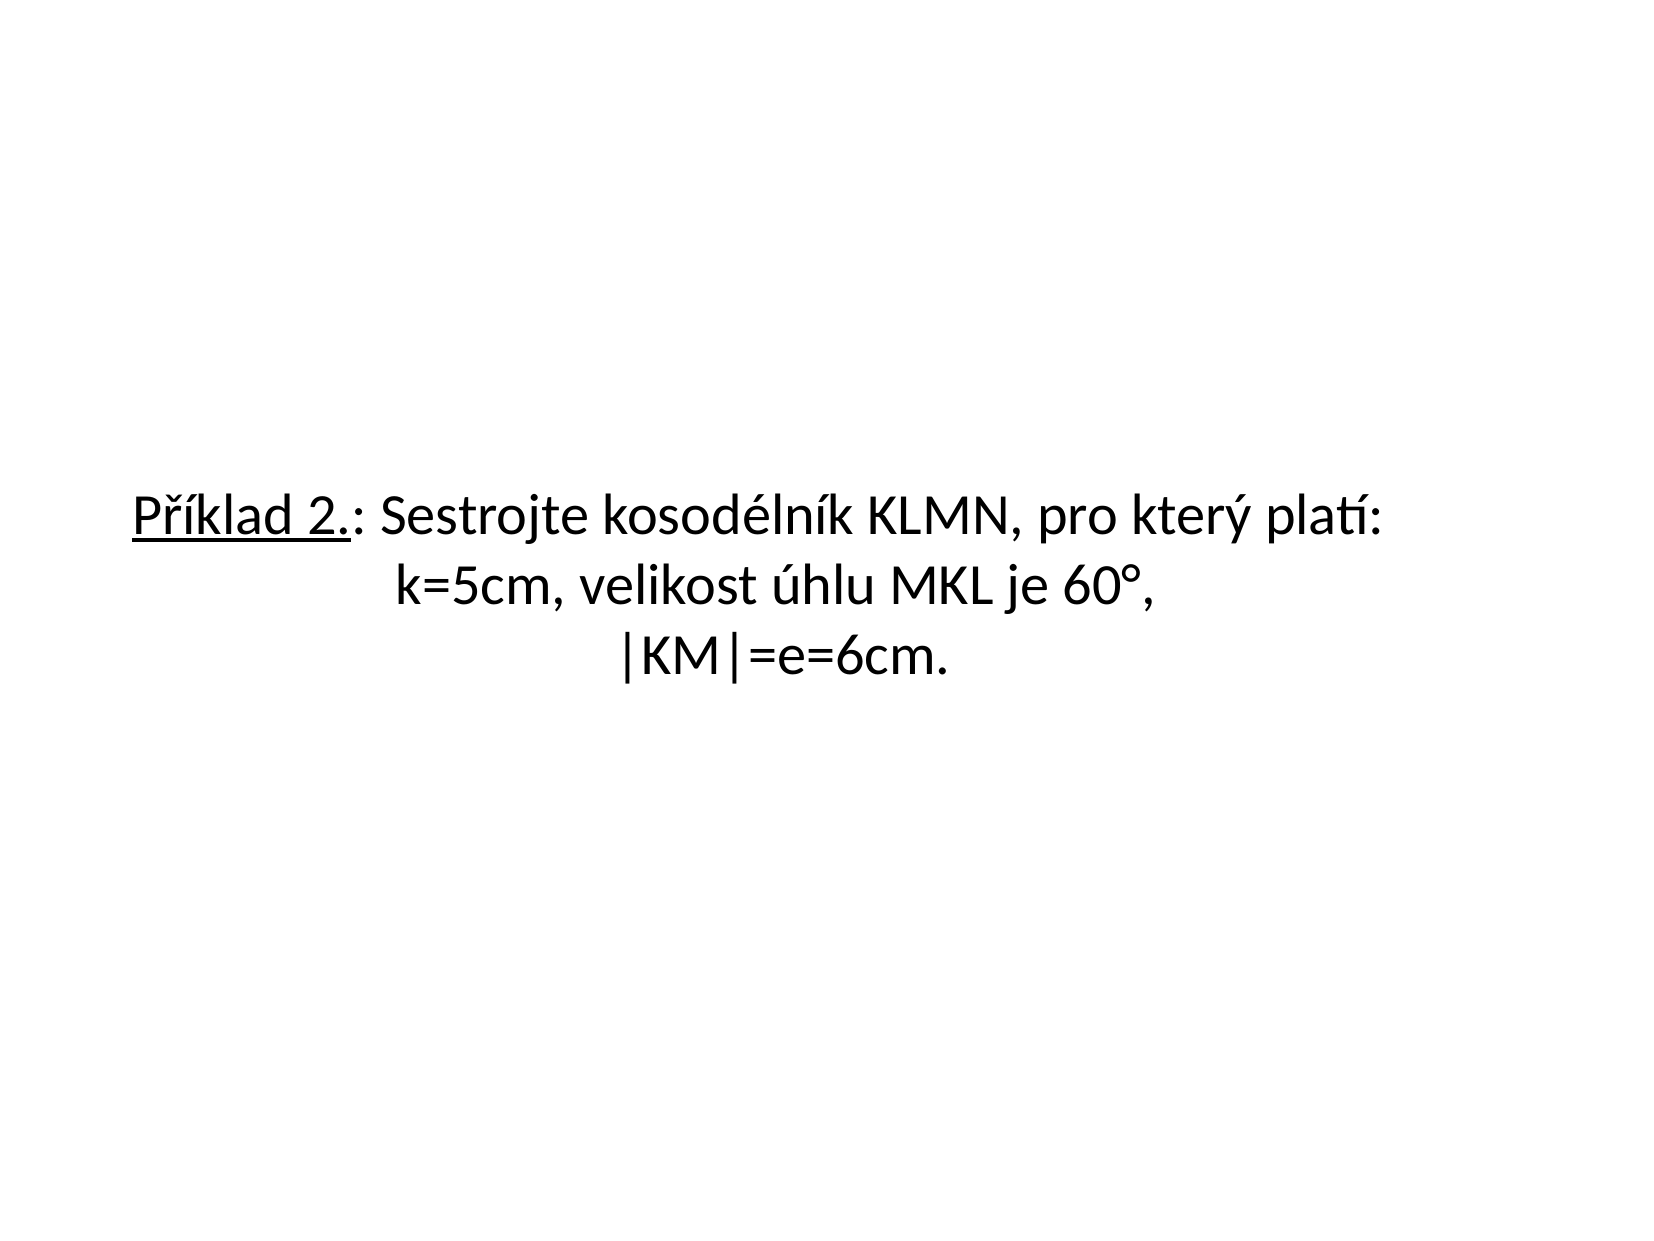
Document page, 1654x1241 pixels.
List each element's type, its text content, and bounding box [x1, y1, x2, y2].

title Příklad 2.: Sestrojte kosodélník KLMN, pro který platí: k=5cm, velikost úhlu MKL je 60°, |KM|=e=6cm. [58, 467, 1472, 695]
